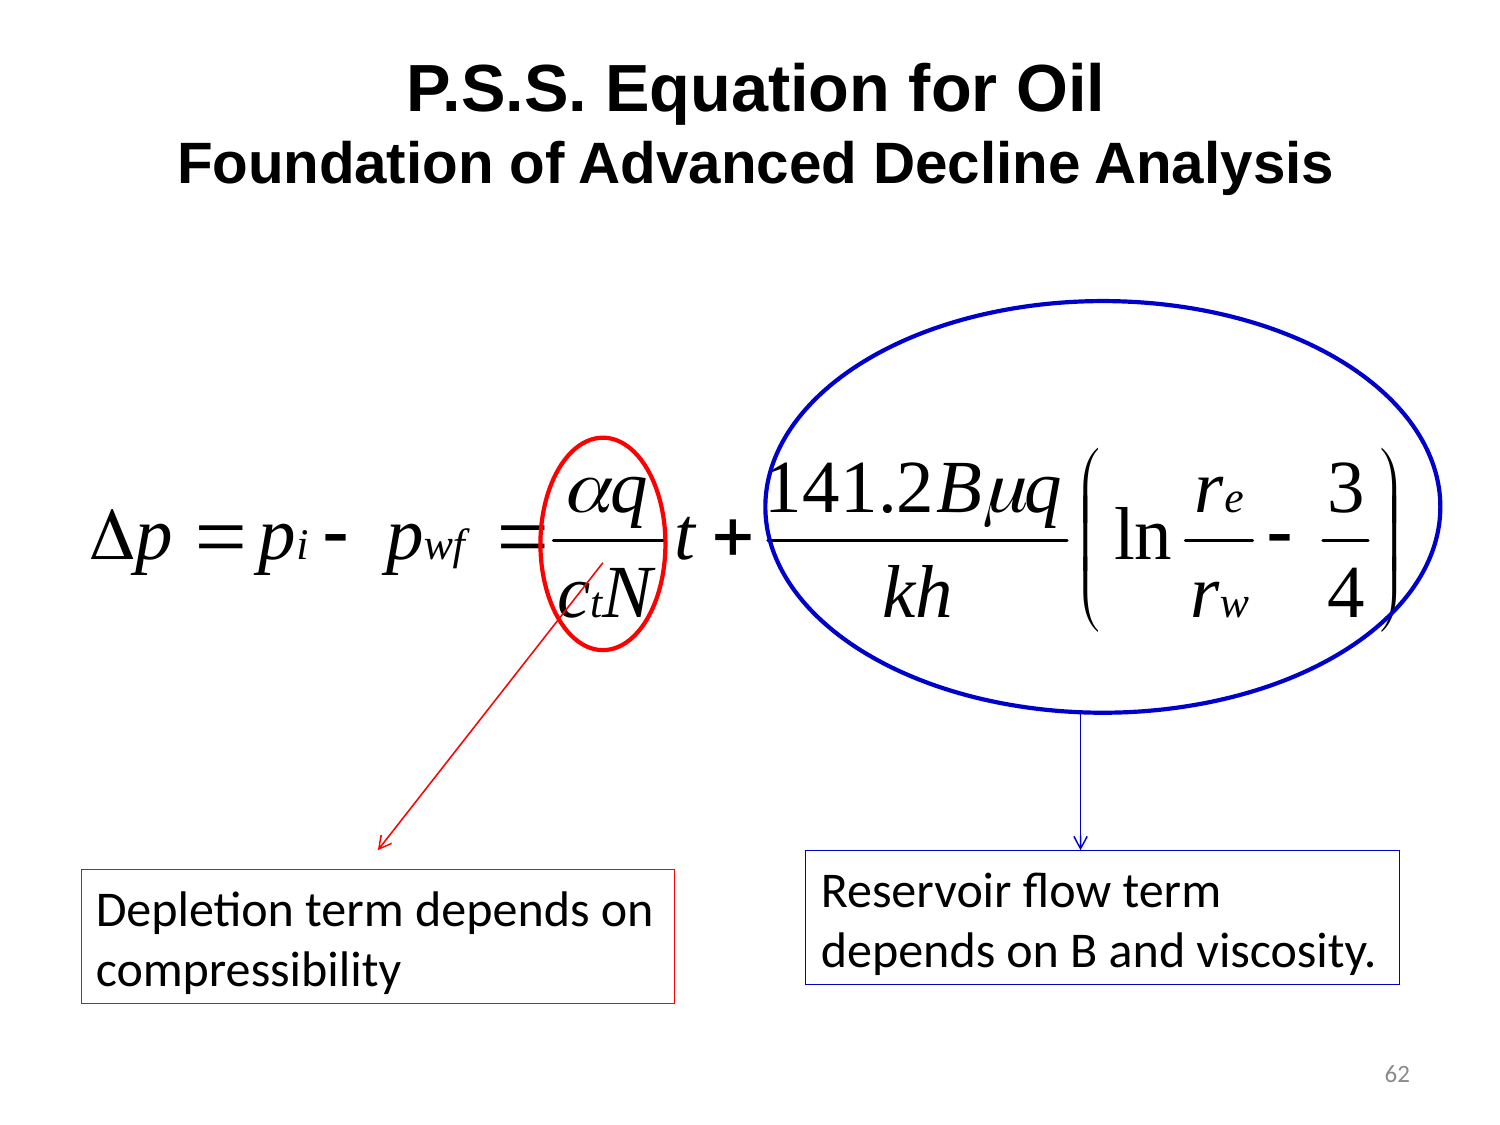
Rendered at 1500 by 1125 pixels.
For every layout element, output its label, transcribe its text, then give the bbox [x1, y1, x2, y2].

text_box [77, 300, 1441, 1006]
text_box P.S.S. Equation for Oil Foundation of Advanced Decline Analysis [87, 37, 1425, 203]
slide_number 62 [1074, 1042, 1425, 1103]
